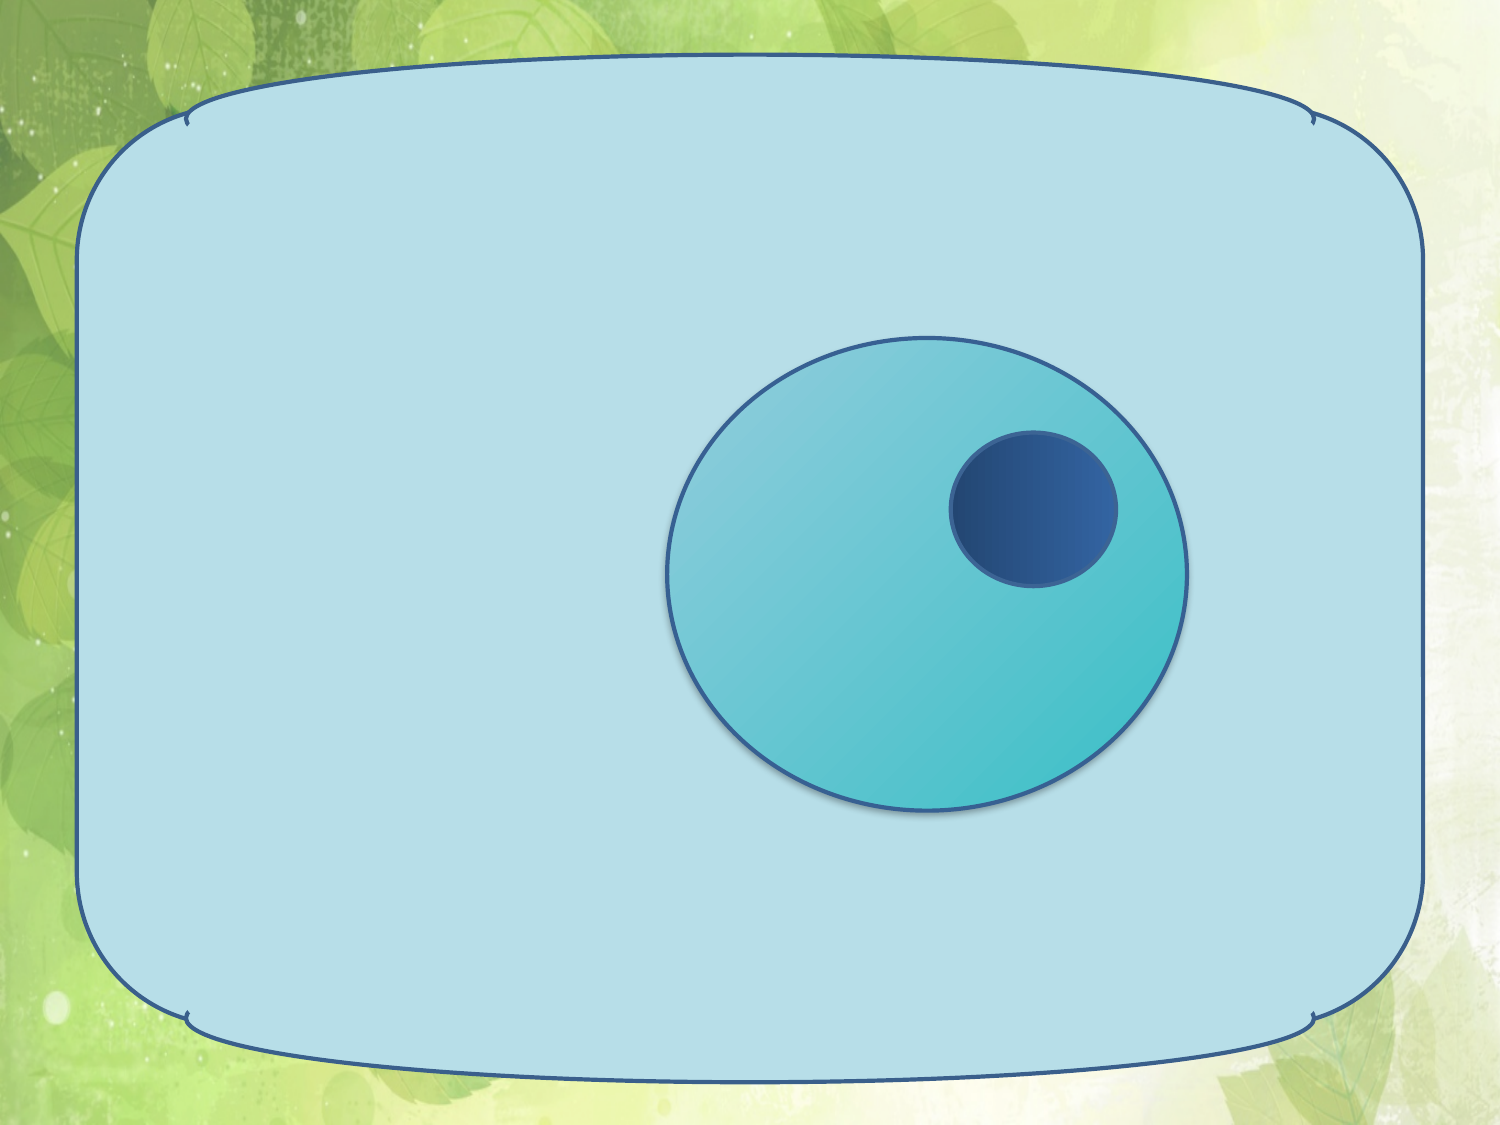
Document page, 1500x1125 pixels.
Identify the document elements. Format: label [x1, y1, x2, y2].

text_box [76, 54, 1424, 1083]
text_box [666, 337, 1188, 811]
